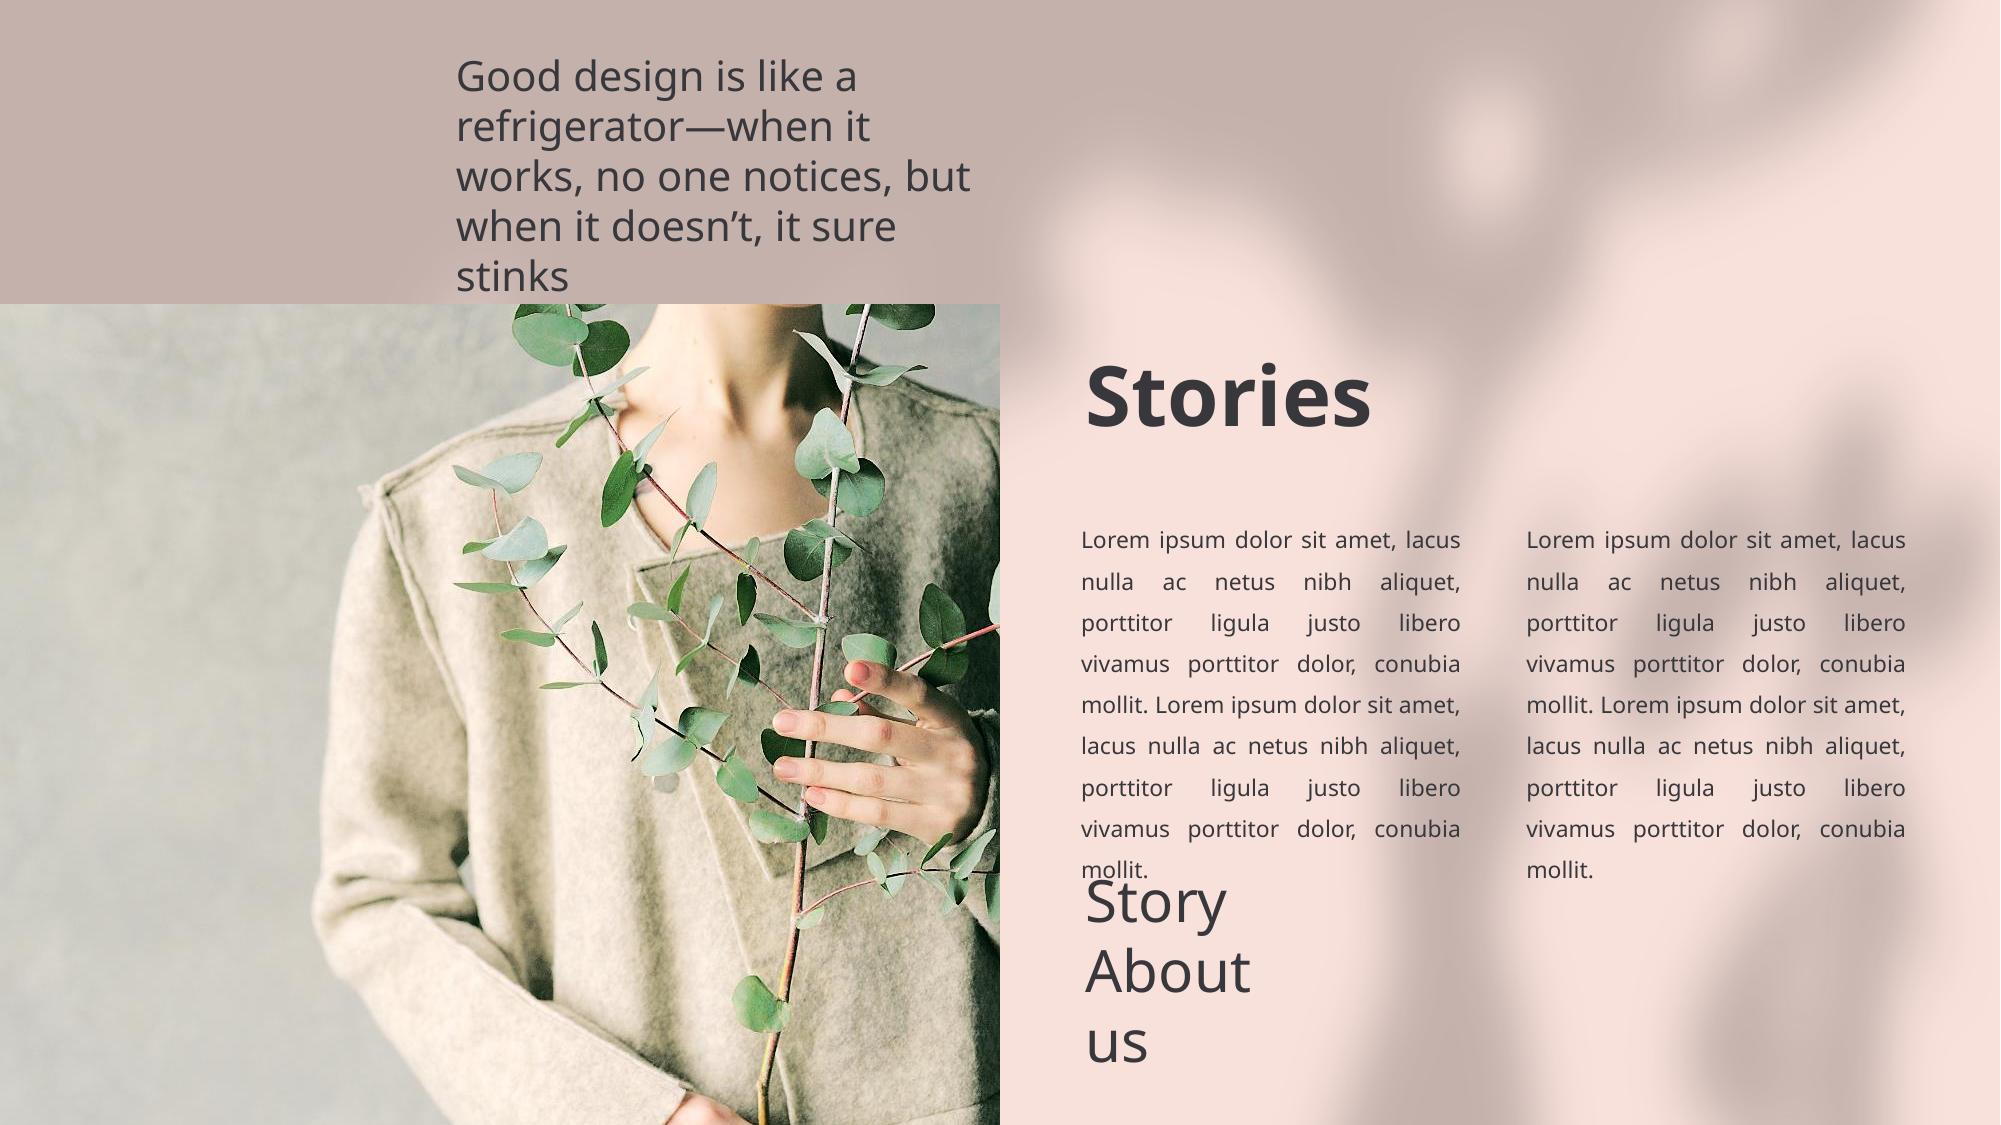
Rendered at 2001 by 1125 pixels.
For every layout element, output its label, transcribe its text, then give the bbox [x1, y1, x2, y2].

picture [0, 304, 1000, 1125]
text_box Good design is like a refrigerator—when it works, no one notices, but when it doesn’t, it sure stinks [441, 41, 1000, 304]
text_box Lorem ipsum dolor sit amet, lacus nulla ac netus nibh aliquet, porttitor ligula justo libero vivamus porttitor dolor, conubia mollit. Lorem ipsum dolor sit amet, lacus nulla ac netus nibh aliquet, porttitor ligula justo libero vivamus porttitor dolor, conubia mollit. [1066, 505, 1477, 891]
text_box Story About us [1071, 856, 1477, 1082]
text_box Lorem ipsum dolor sit amet, lacus nulla ac netus nibh aliquet, porttitor ligula justo libero vivamus porttitor dolor, conubia mollit. Lorem ipsum dolor sit amet, lacus nulla ac netus nibh aliquet, porttitor ligula justo libero vivamus porttitor dolor, conubia mollit. [1511, 505, 1922, 891]
text_box Stories [1071, 336, 1702, 461]
